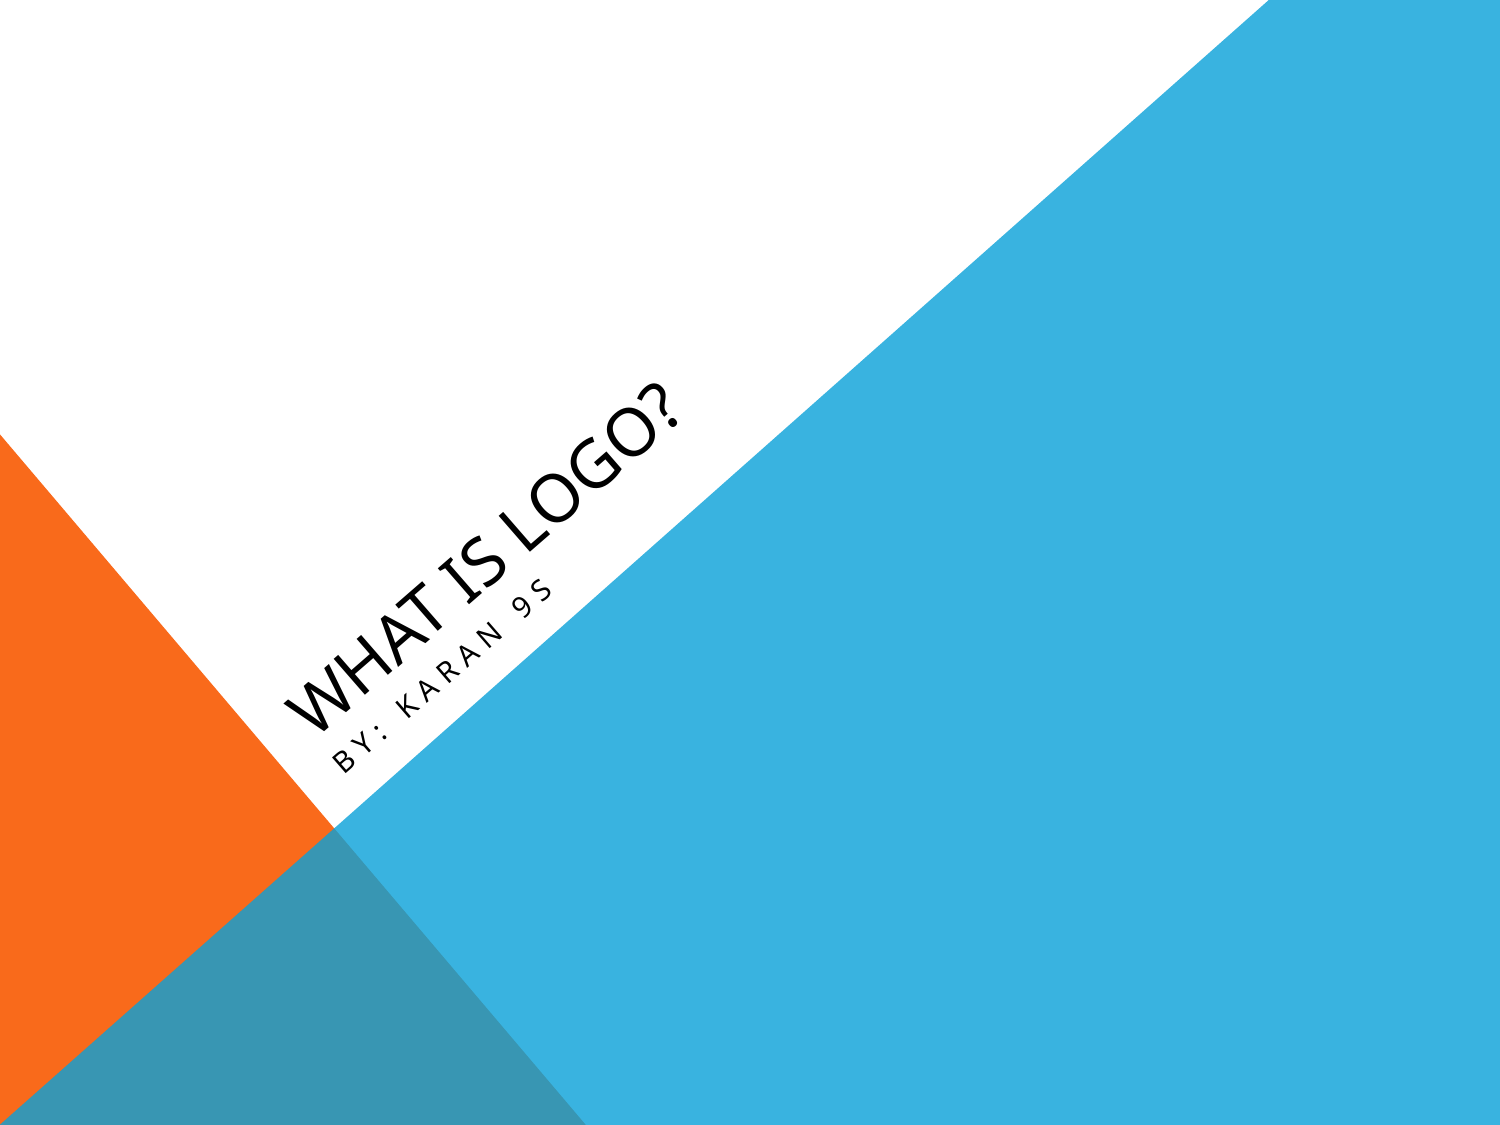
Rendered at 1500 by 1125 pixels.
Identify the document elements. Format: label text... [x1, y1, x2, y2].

title What is logo? [182, 4, 1012, 761]
subtitle By: Karan 9s [312, 61, 1154, 804]
